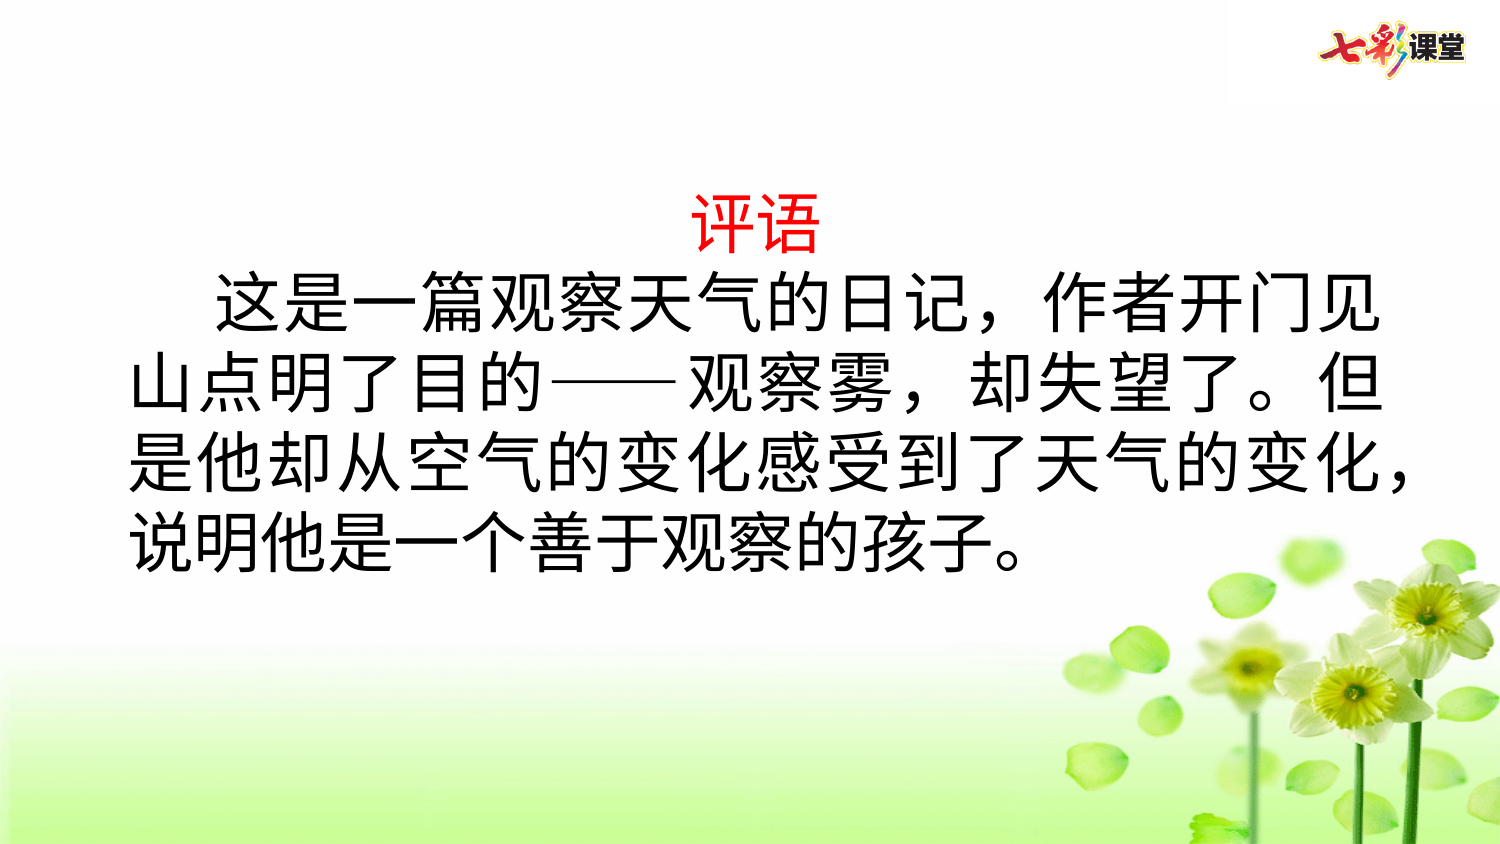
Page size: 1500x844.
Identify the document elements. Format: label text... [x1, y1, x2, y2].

picture [0, 0, 1500, 844]
text_box 评语 这是一篇观察天气的日记，作者开门见山点明了目的——观察雾，却失望了。但是他却从空气的变化感受到了天气的变化，说明他是一个善于观察的孩子。 [112, 173, 1400, 589]
